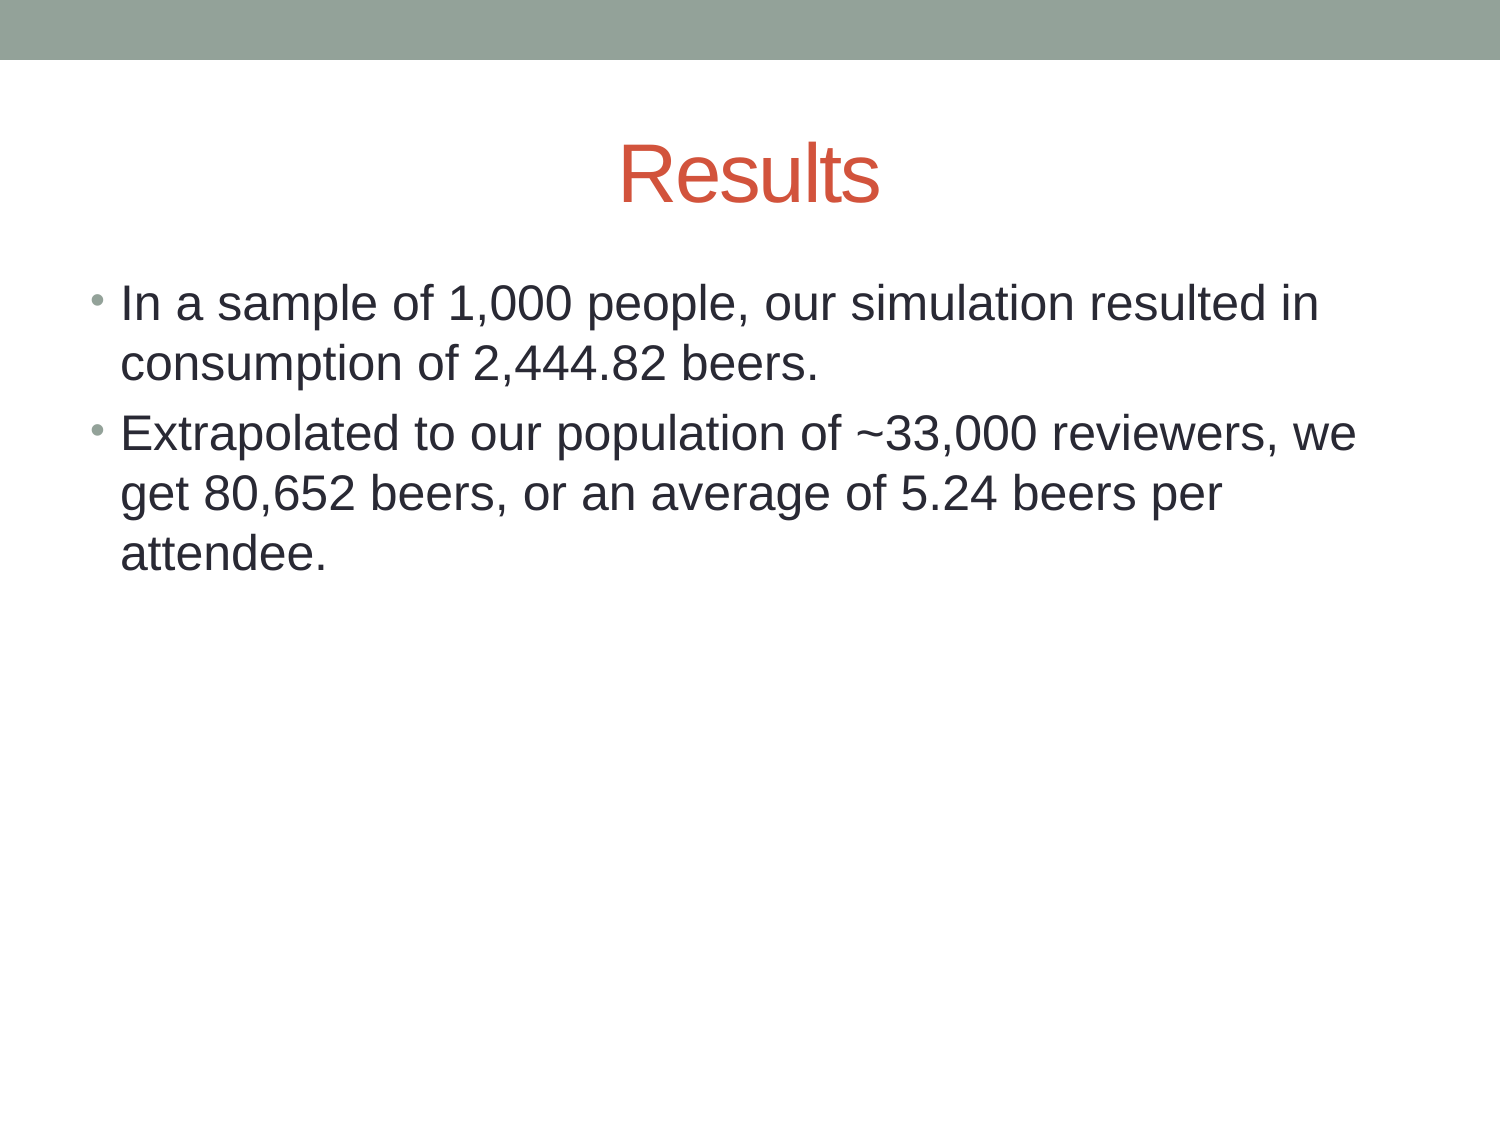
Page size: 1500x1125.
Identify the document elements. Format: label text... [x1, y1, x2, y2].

title Results [75, 87, 1425, 250]
list In a sample of 1,000 people, our simulation resulted in consumption of 2,444.82 beers. Extrapolated to our population of ~33,000 reviewers, we get 80,652 beers, or an average of 5.24 beers per attendee. [75, 262, 1425, 1063]
